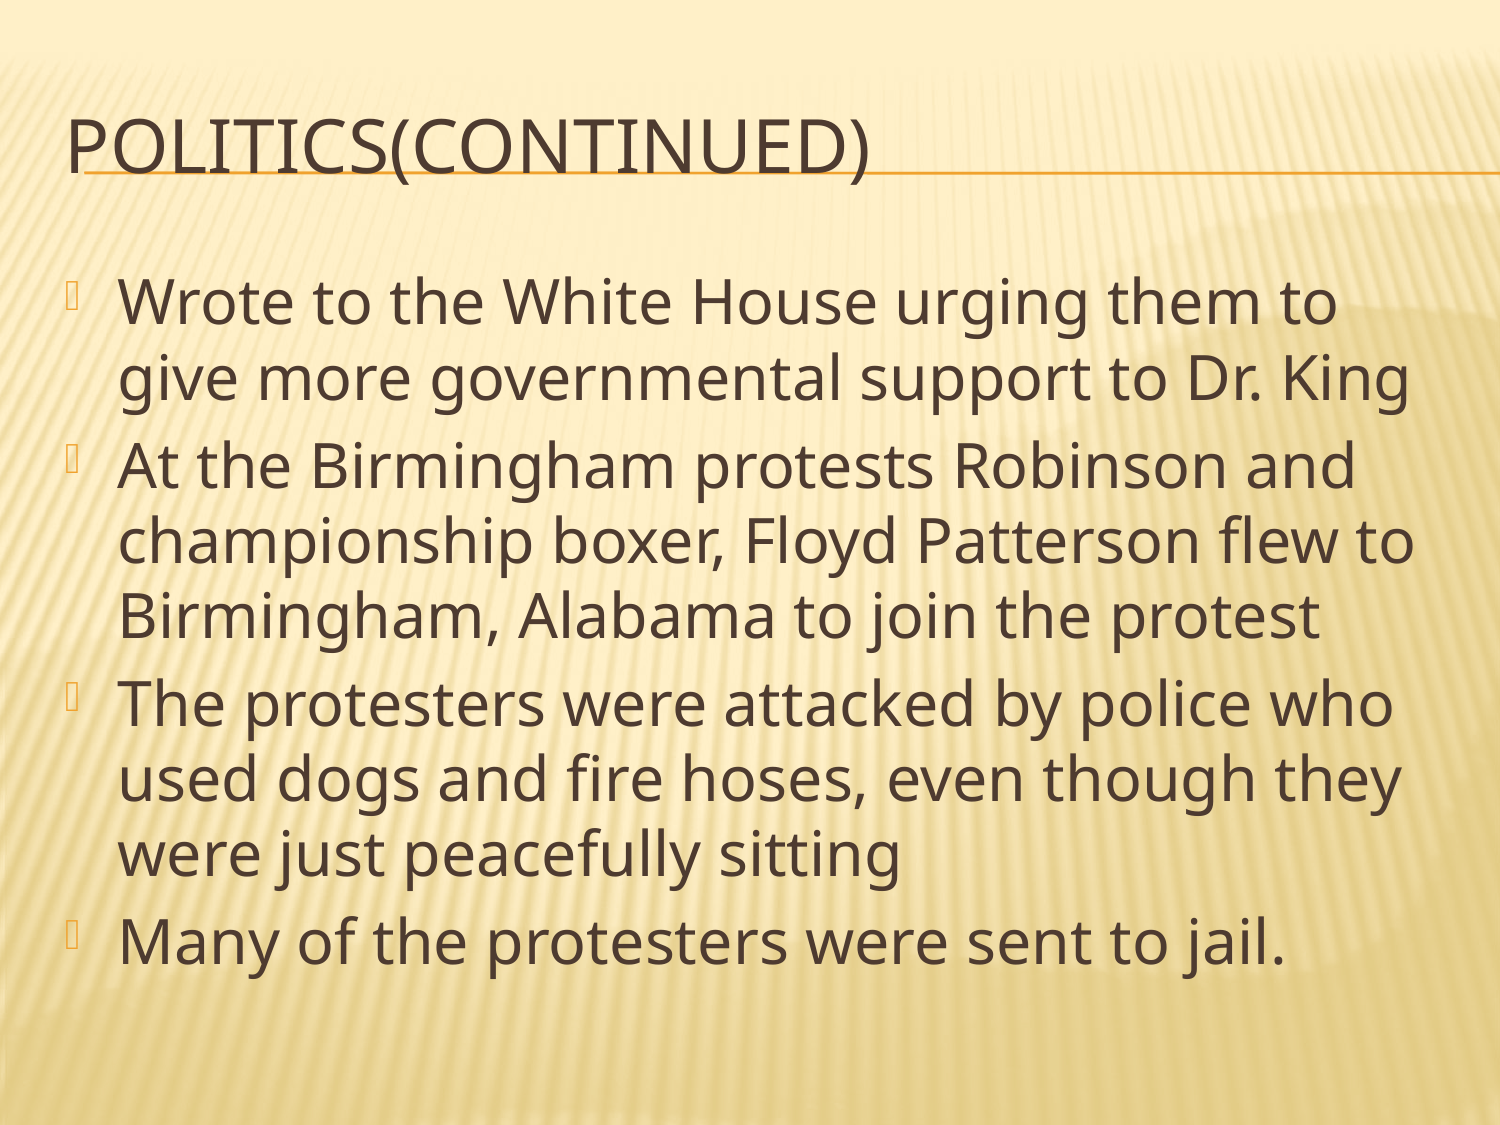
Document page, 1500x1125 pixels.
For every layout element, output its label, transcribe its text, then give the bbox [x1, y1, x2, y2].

list Wrote to the White House urging them to give more governmental support to Dr. King At the Birmingham protests Robinson and championship boxer, Floyd Patterson flew to Birmingham, Alabama to join the protest The protesters were attacked by police who used dogs and fire hoses, even though they were just peacefully sitting Many of the protesters were sent to jail. [50, 254, 1475, 998]
title Politics(continued) [50, 75, 1475, 213]
